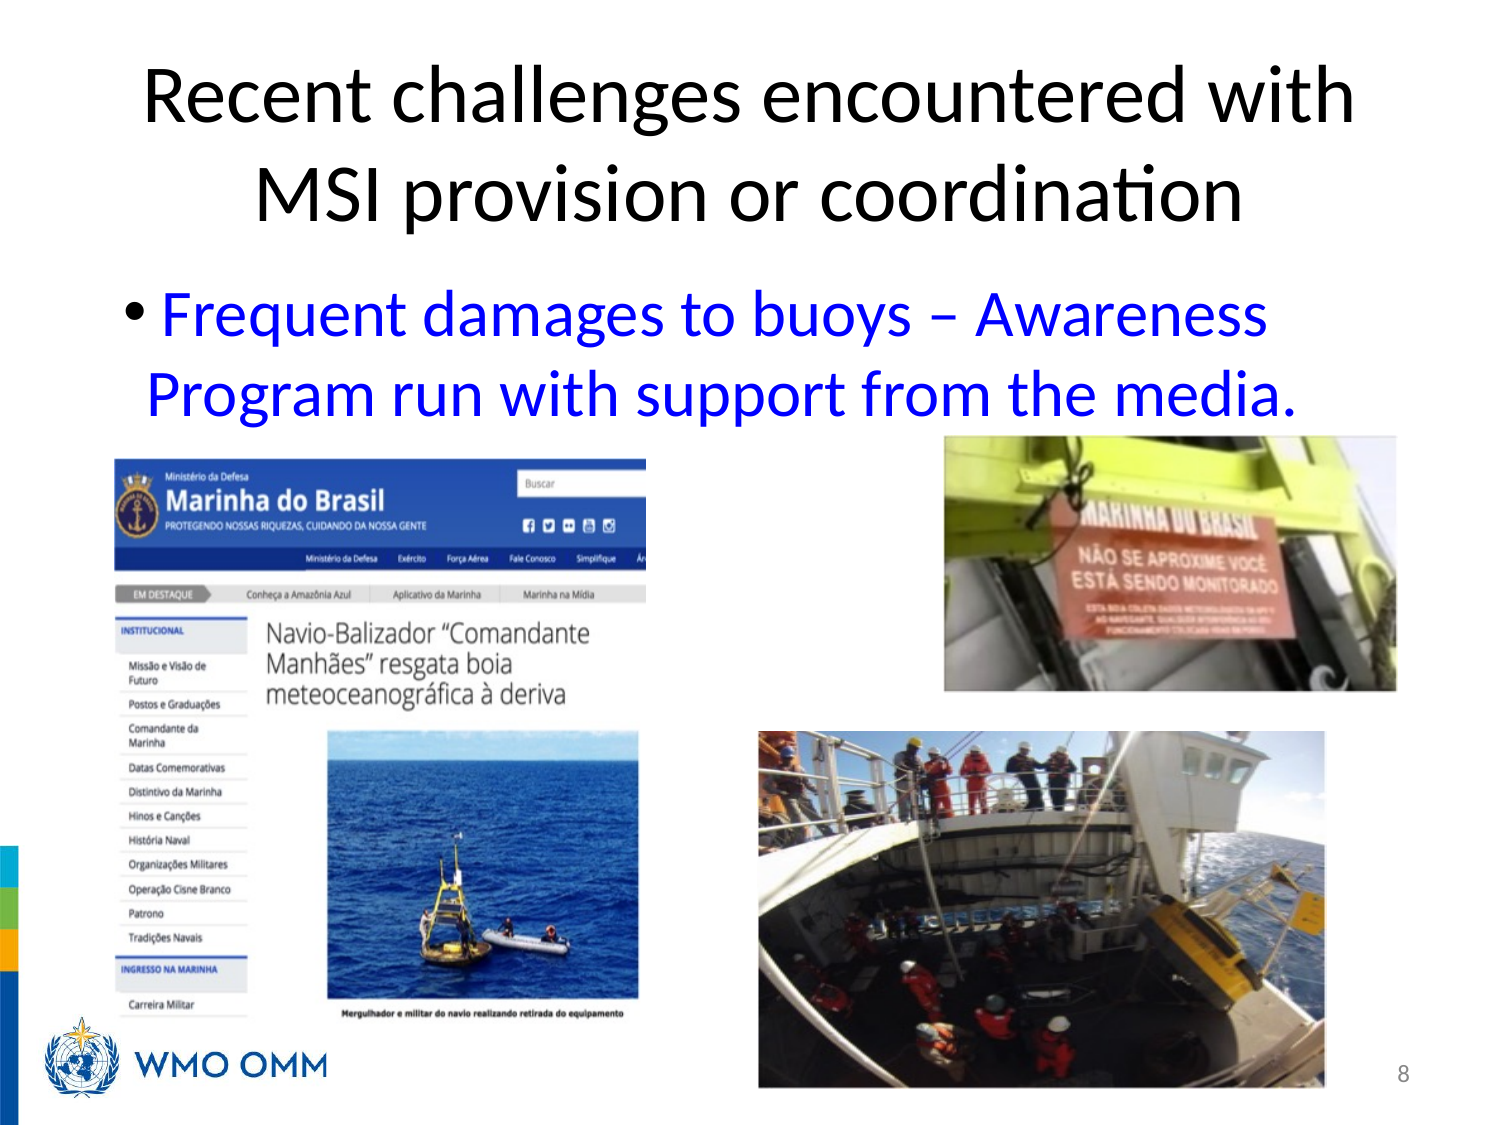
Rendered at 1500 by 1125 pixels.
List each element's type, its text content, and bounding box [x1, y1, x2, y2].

list Frequent damages to buoys – Awareness Program run with support from the media. [75, 262, 1425, 1005]
slide_number 8 [1074, 1042, 1425, 1103]
picture [0, 457, 646, 1125]
picture [943, 435, 1399, 694]
title Recent challenges encountered with MSI provision or coordination [75, 45, 1425, 233]
picture [757, 730, 1328, 1089]
